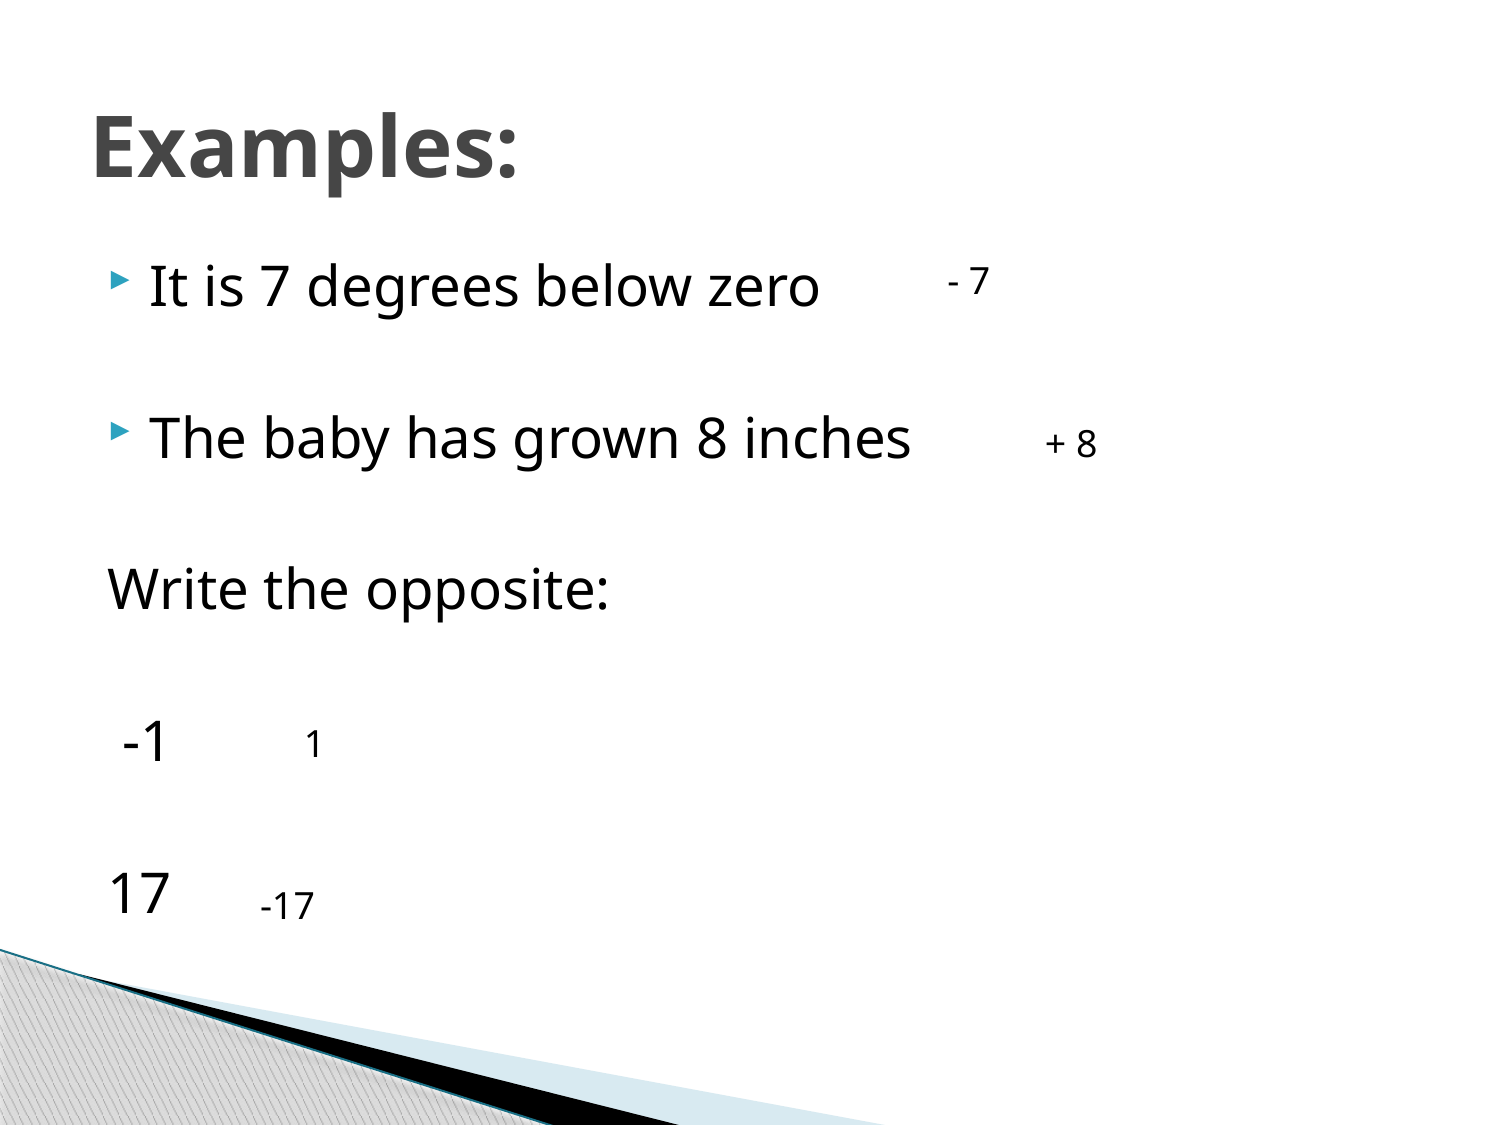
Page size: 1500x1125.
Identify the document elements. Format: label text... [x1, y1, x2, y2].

text_box -17 [245, 874, 330, 935]
text_box 1 [288, 712, 341, 773]
text_box + 8 [1020, 412, 1113, 473]
title Examples: [75, 50, 1425, 238]
list It is 7 degrees below zero The baby has grown 8 inches Write the opposite: -1 17 [75, 243, 1425, 986]
text_box - 7 [932, 249, 1006, 310]
